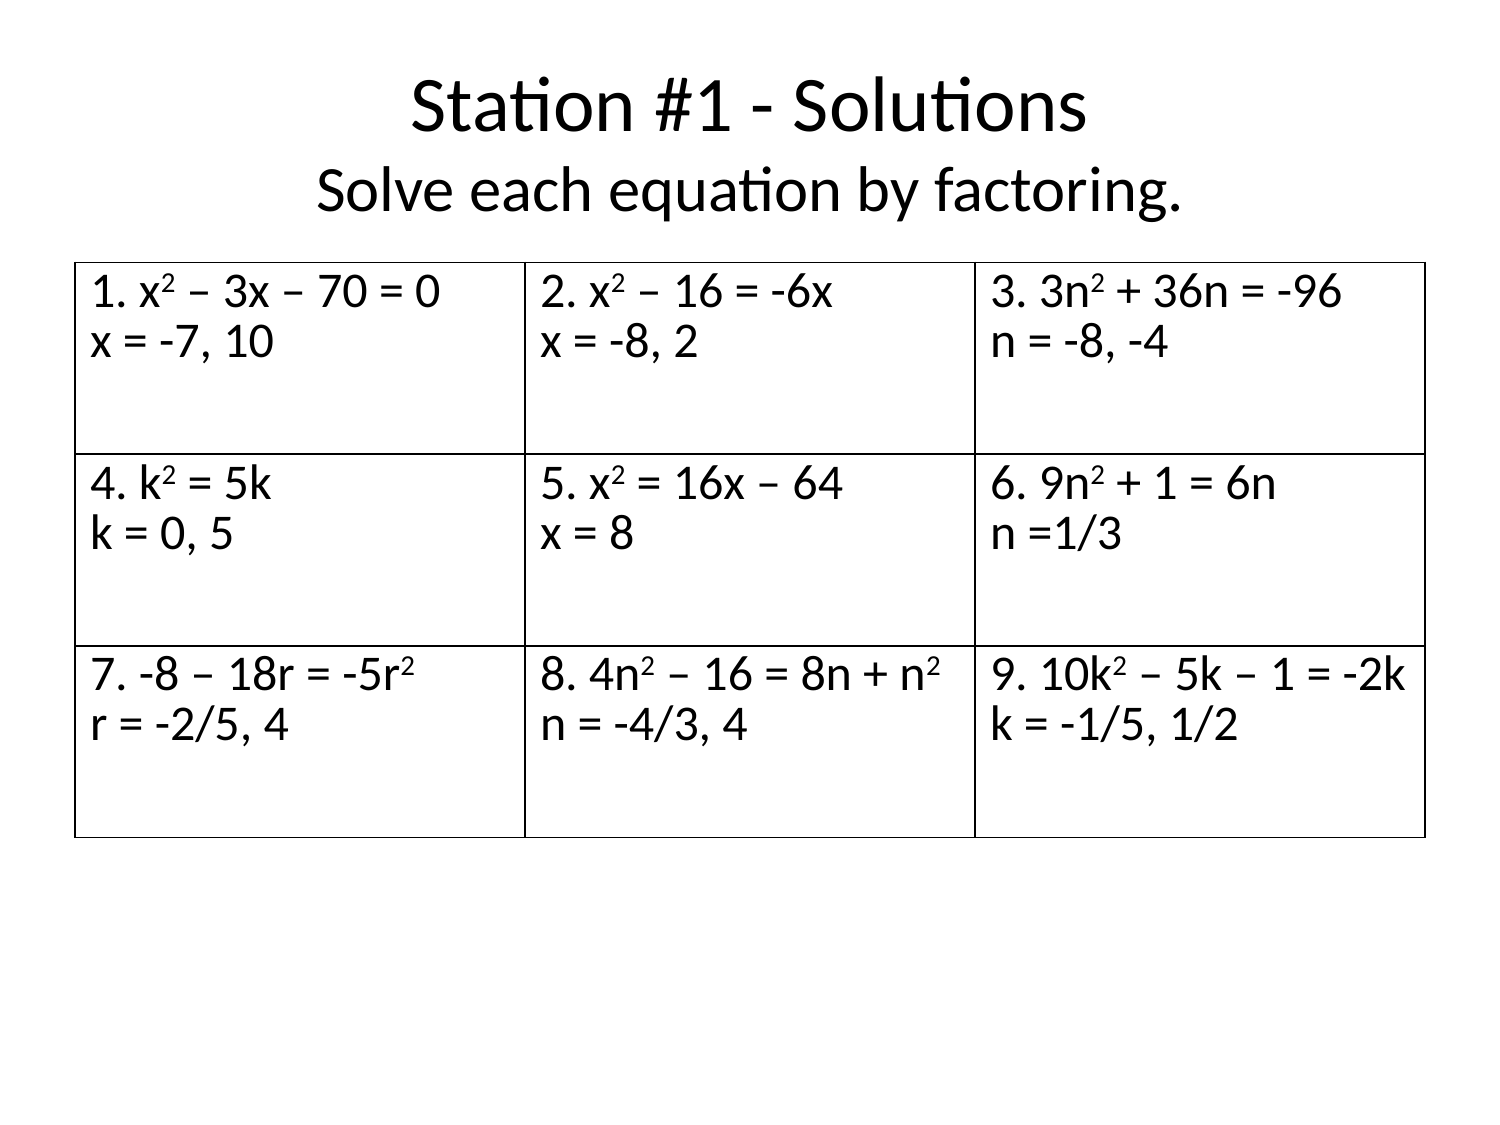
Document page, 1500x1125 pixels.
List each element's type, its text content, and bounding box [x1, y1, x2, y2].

title Station #1 - Solutions Solve each equation by factoring. [75, 45, 1425, 233]
table_cell 6. 9n2 + 1 = 6n n =1/3 [976, 455, 1424, 645]
table_cell 9. 10k2 – 5k – 1 = -2k k = -1/5, 1/2 [976, 647, 1424, 837]
table_cell 8. 4n2 – 16 = 8n + n2 n = -4/3, 4 [526, 647, 974, 837]
table_cell 4. k2 = 5k k = 0, 5 [76, 455, 524, 645]
table_header 3. 3n2 + 36n = -96 n = -8, -4 [976, 263, 1424, 453]
table_cell 5. x2 = 16x – 64 x = 8 [526, 455, 974, 645]
table_header 1. x2 – 3x – 70 = 0 x = -7, 10 [76, 263, 524, 453]
table_header 2. x2 – 16 = -6x x = -8, 2 [526, 263, 974, 453]
table_cell 7. -8 – 18r = -5r2 r = -2/5, 4 [76, 647, 524, 837]
